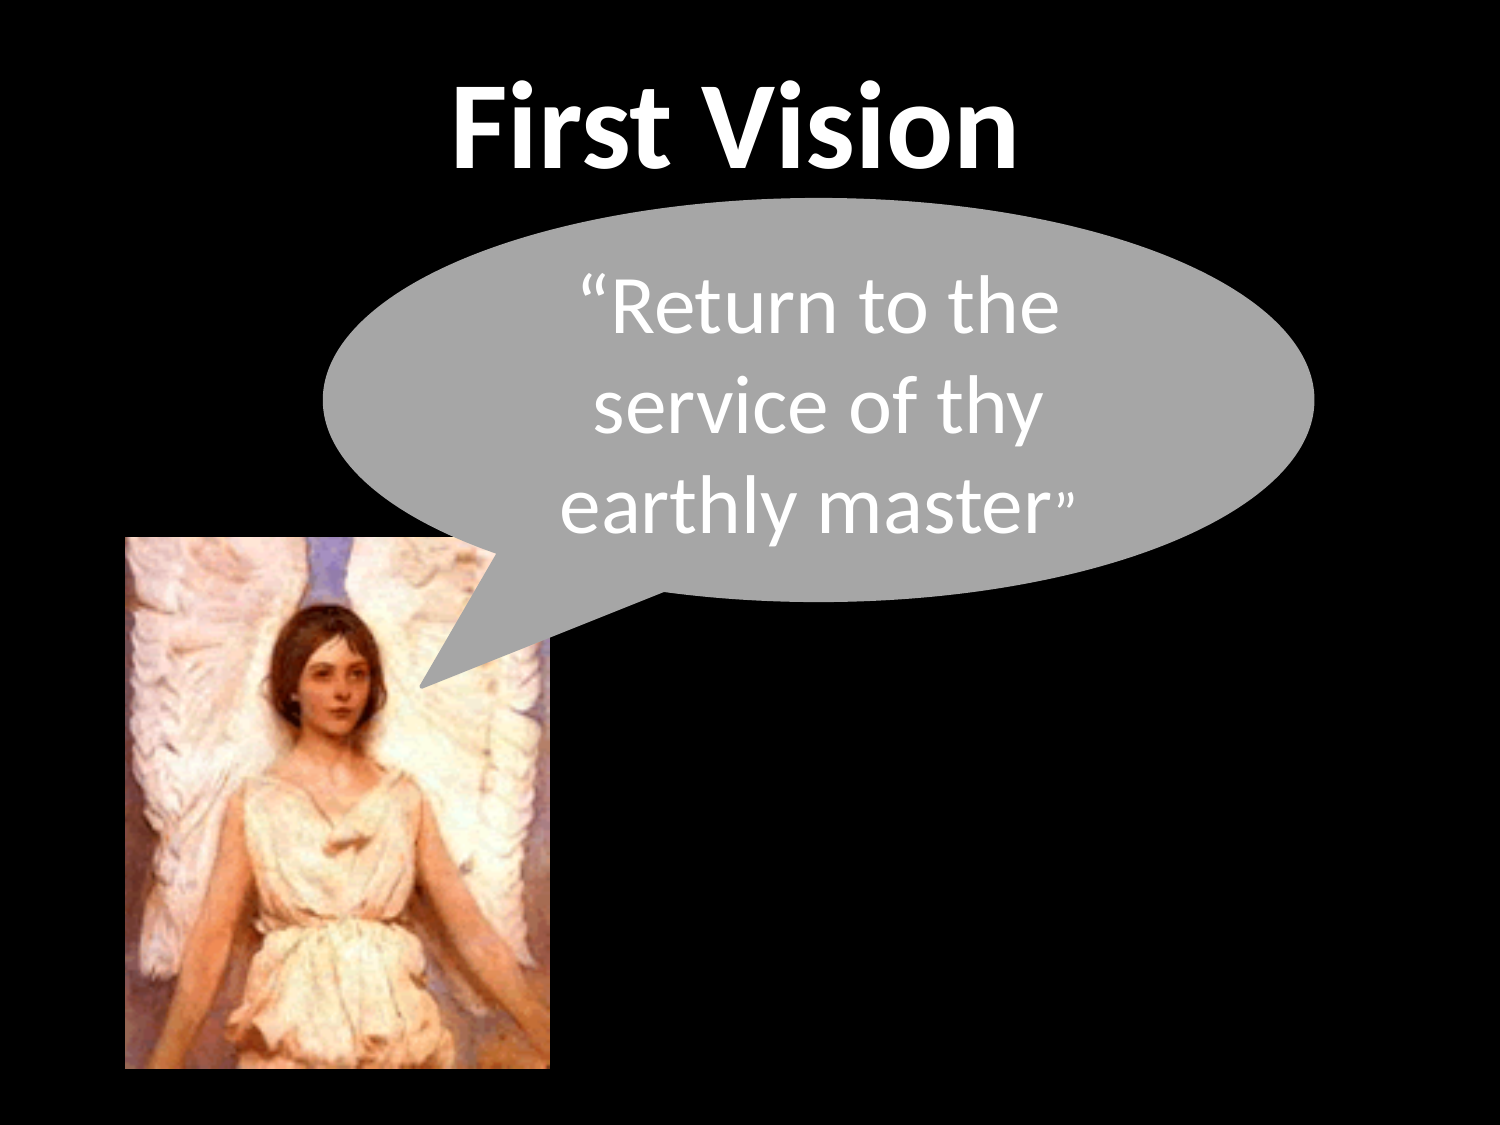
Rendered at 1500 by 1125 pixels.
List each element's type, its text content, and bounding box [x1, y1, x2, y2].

title First Vision [75, 24, 1425, 213]
picture [124, 537, 551, 1069]
text_box “Return to the service of thy earthly master” [322, 197, 1315, 636]
